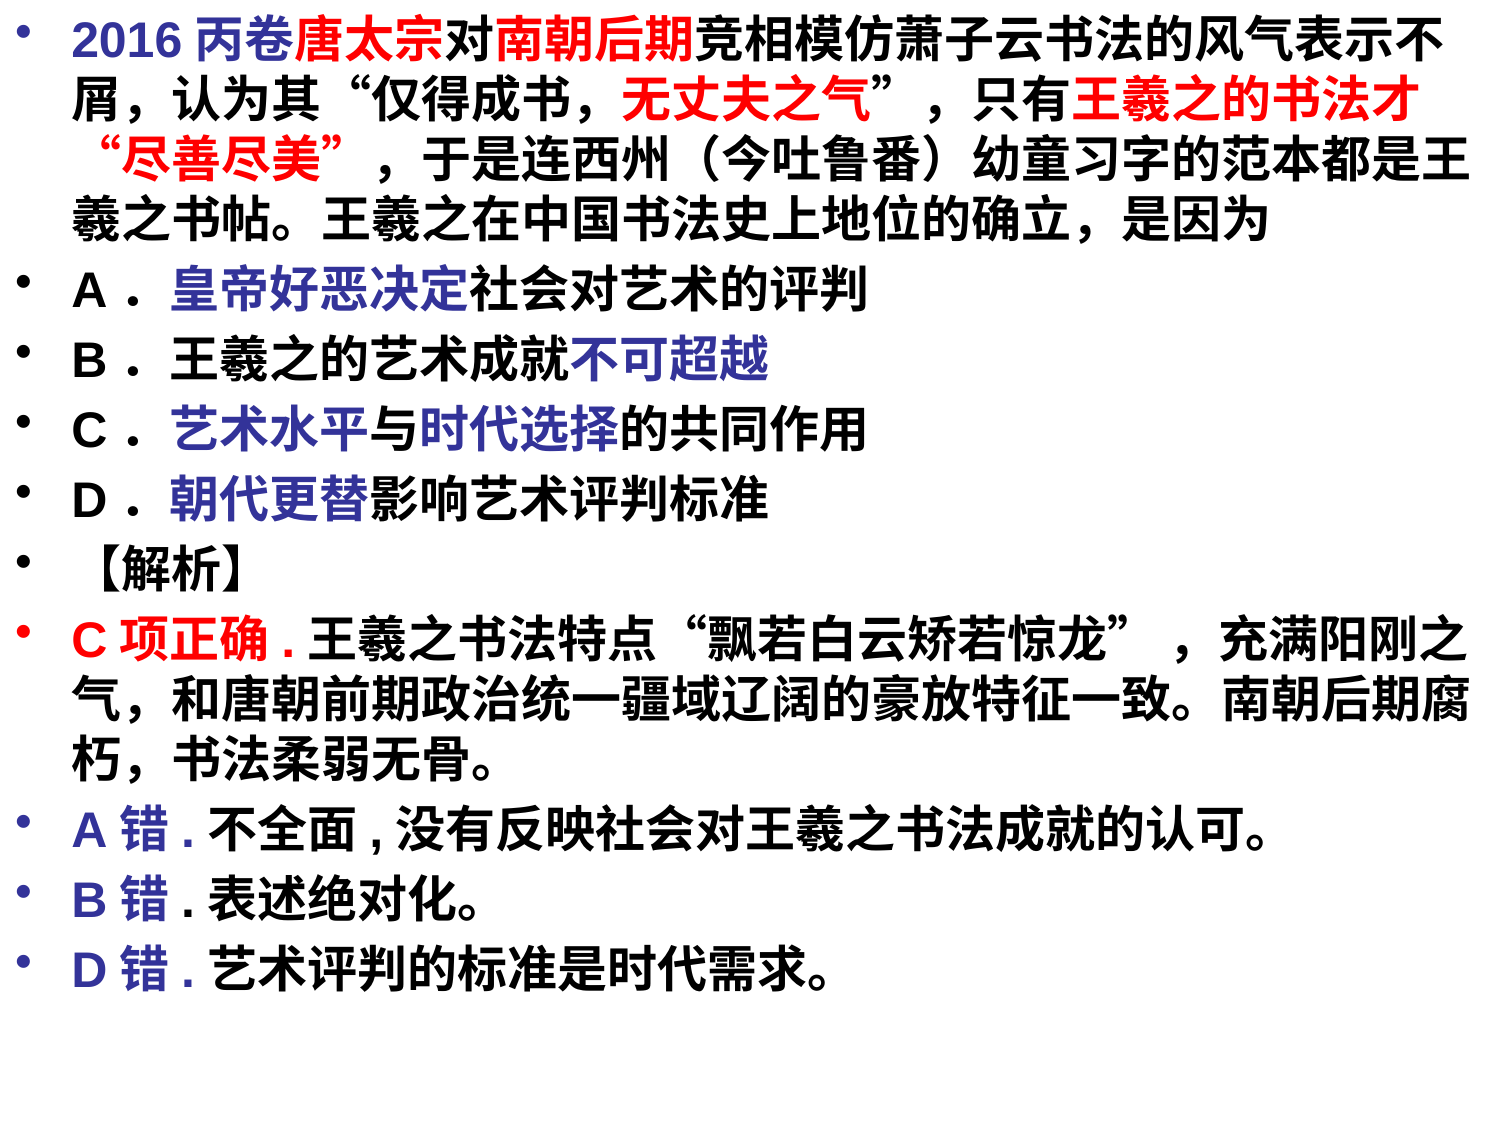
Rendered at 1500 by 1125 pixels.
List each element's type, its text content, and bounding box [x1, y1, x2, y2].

list 2016丙卷唐太宗对南朝后期竞相模仿萧子云书法的风气表示不屑，认为其“仅得成书，无丈夫之气”，只有王羲之的书法才“尽善尽美”，于是连西州（今吐鲁番）幼童习字的范本都是王羲之书帖。王羲之在中国书法史上地位的确立，是因为 A．皇帝好恶决定社会对艺术的评判 B．王羲之的艺术成就不可超越 C．艺术水平与时代选择的共同作用 D．朝代更替影响艺术评判标准 【解析】 C项正确.王羲之书法特点“飘若白云矫若惊龙” ，充满阳刚之气，和唐朝前期政治统一疆域辽阔的豪放特征一致。南朝后期腐朽，书法柔弱无骨。 A错.不全面,没有反映社会对王羲之书法成就的认可。 B错.表述绝对化。 D错.艺术评判的标准是时代需求。 [0, 0, 1500, 1125]
